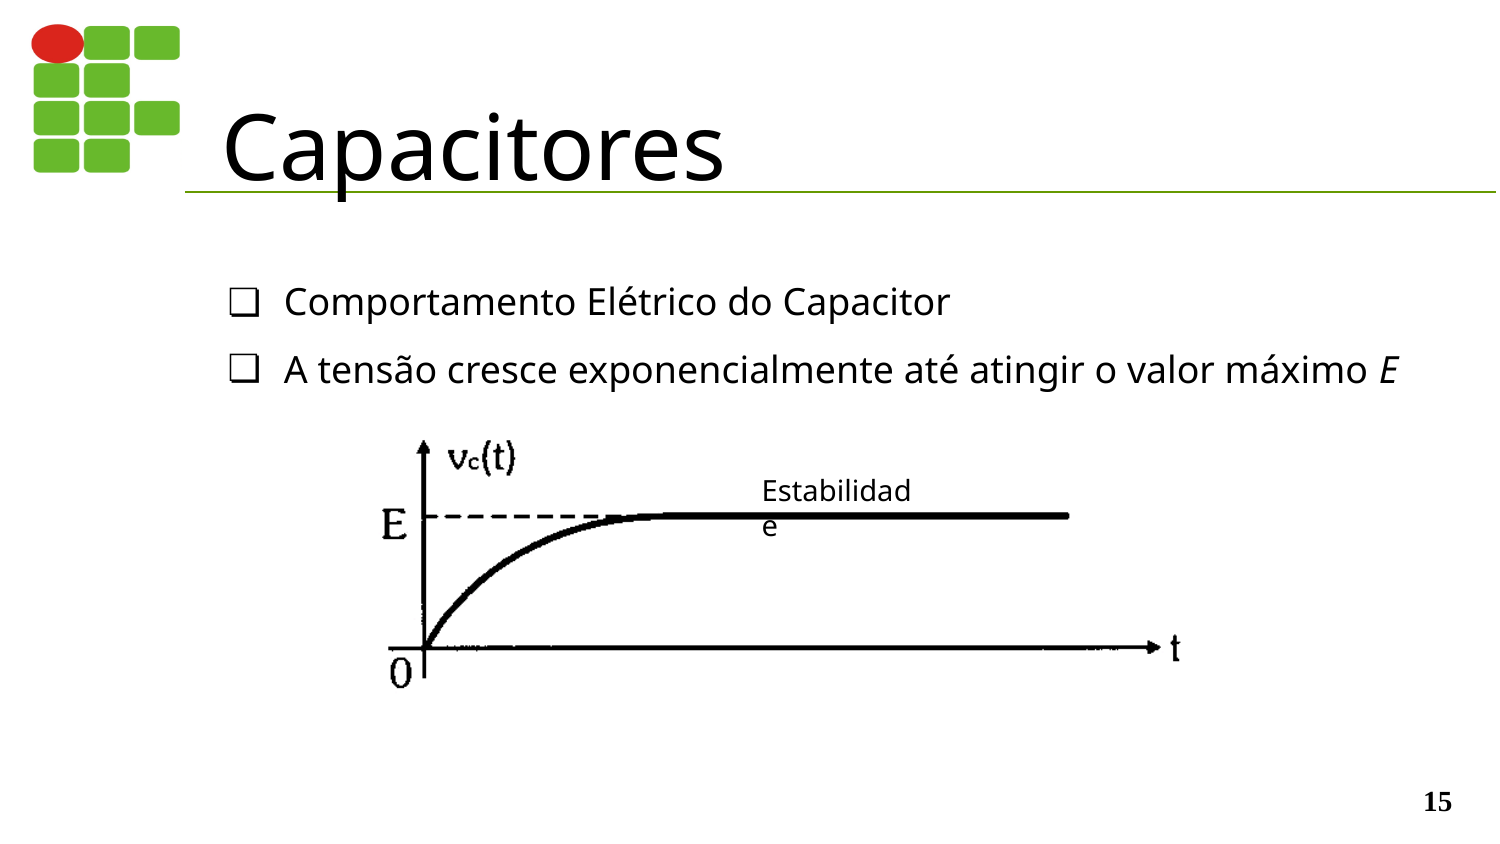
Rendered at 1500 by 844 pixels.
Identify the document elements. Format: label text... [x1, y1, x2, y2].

picture [29, 23, 182, 174]
list Comportamento Elétrico do Capacitor A tensão cresce exponencialmente até atingir o valor máximo E [193, 248, 1490, 387]
picture [331, 411, 1222, 708]
title Capacitores [206, 26, 1468, 207]
text_box ‹#› [1390, 768, 1468, 825]
